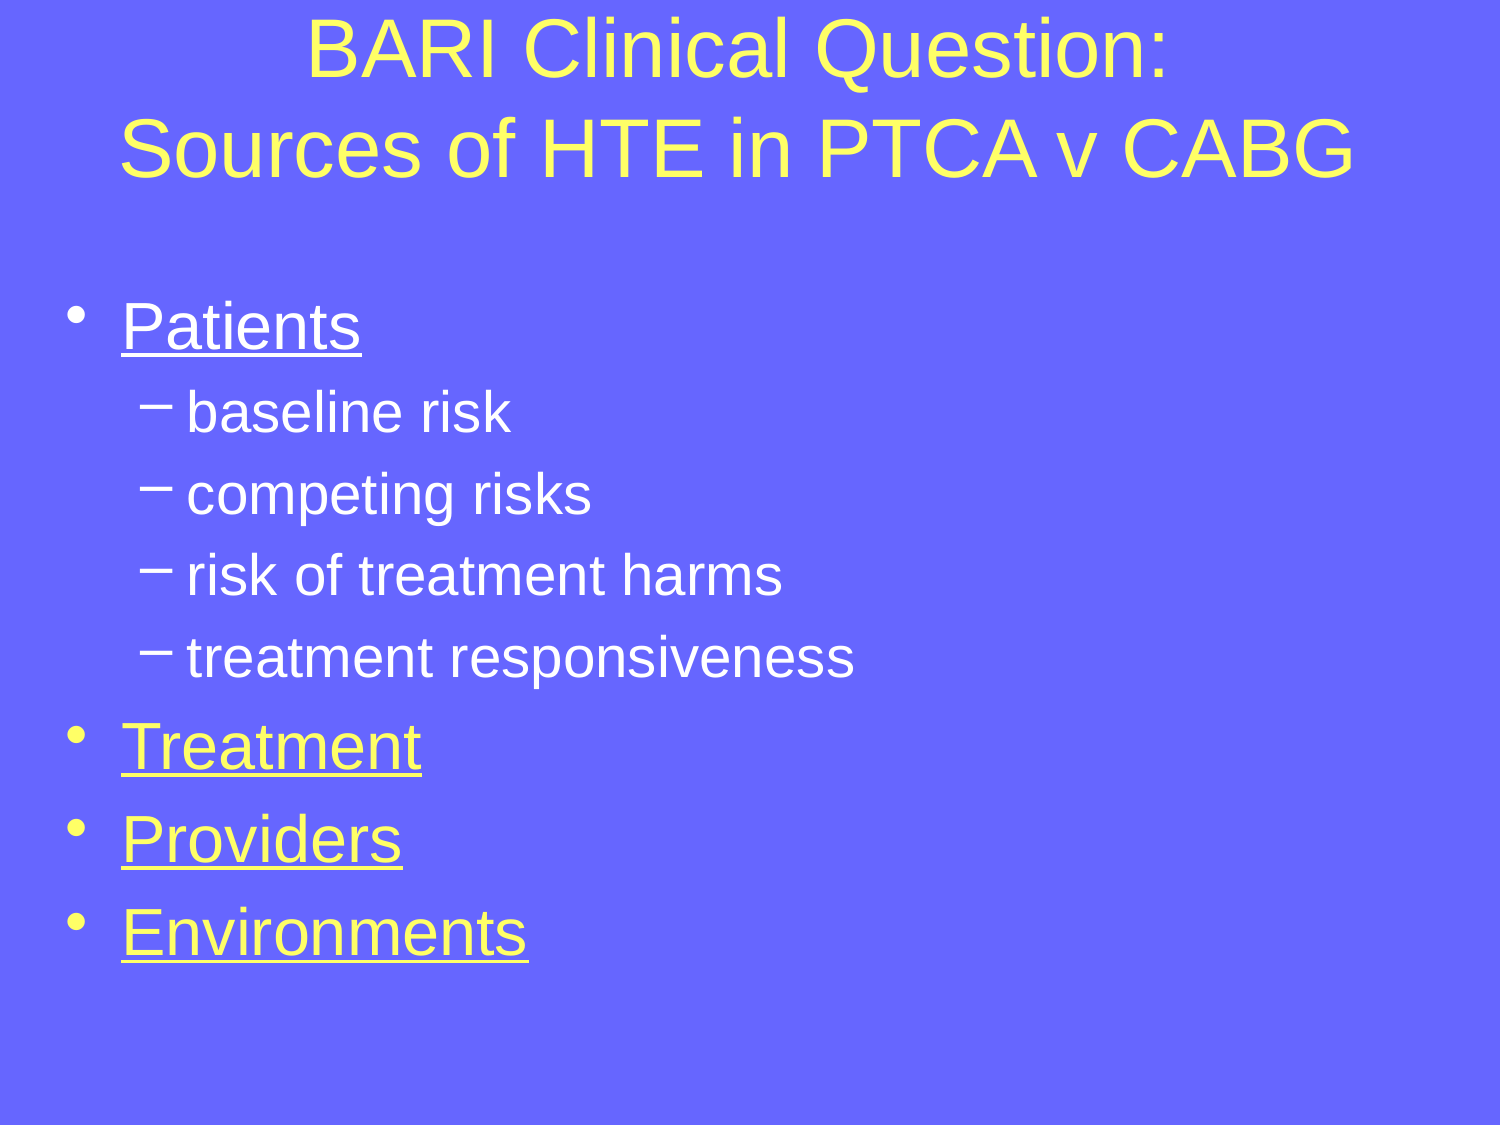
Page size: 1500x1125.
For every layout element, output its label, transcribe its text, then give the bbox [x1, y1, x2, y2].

list Patients baseline risk competing risks risk of treatment harms treatment responsiveness Treatment Providers Environments [49, 274, 1476, 1101]
title BARI Clinical Question: Sources of HTE in PTCA v CABG [74, 1, 1426, 188]
